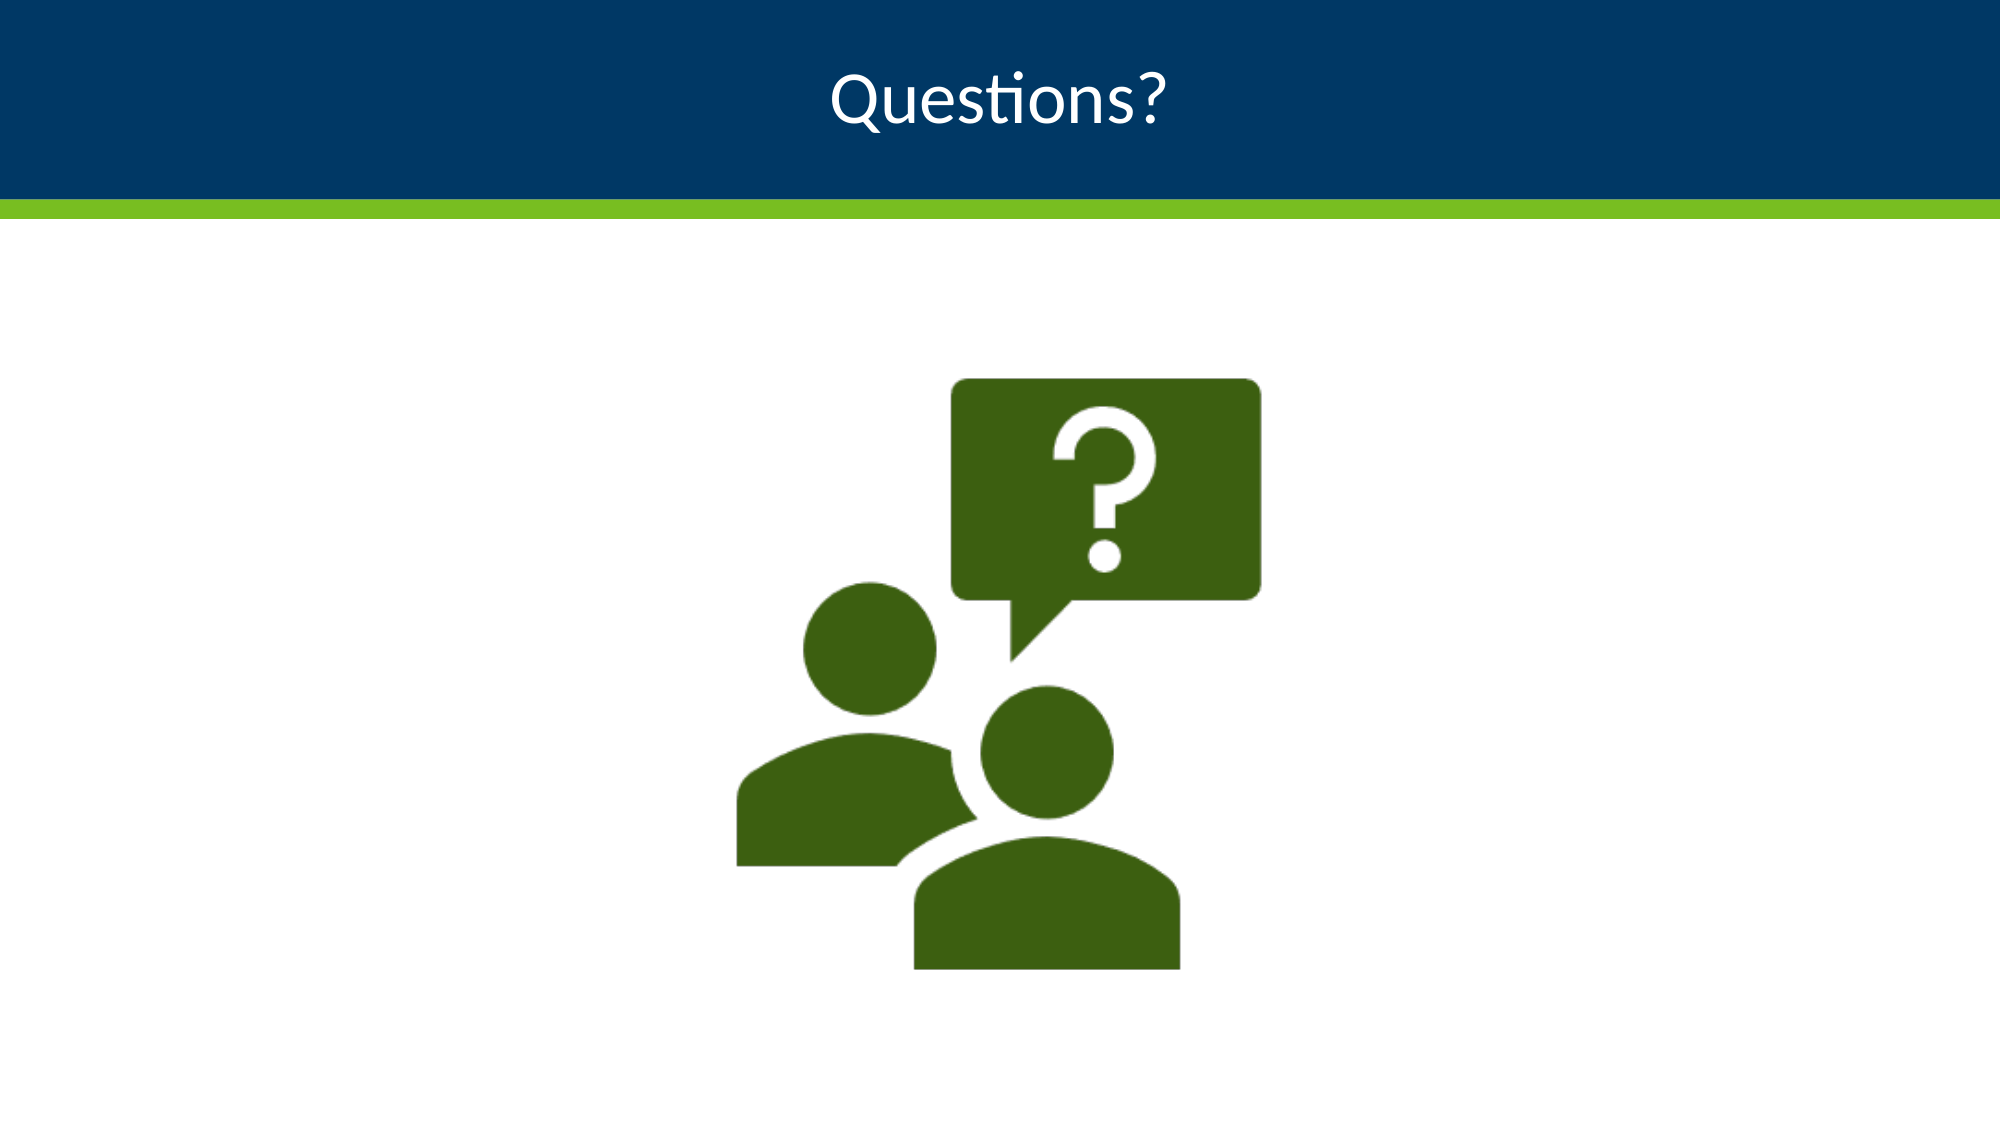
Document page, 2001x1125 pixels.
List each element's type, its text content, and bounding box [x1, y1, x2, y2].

picture [645, 320, 1355, 1029]
title Questions? [0, 0, 2000, 200]
